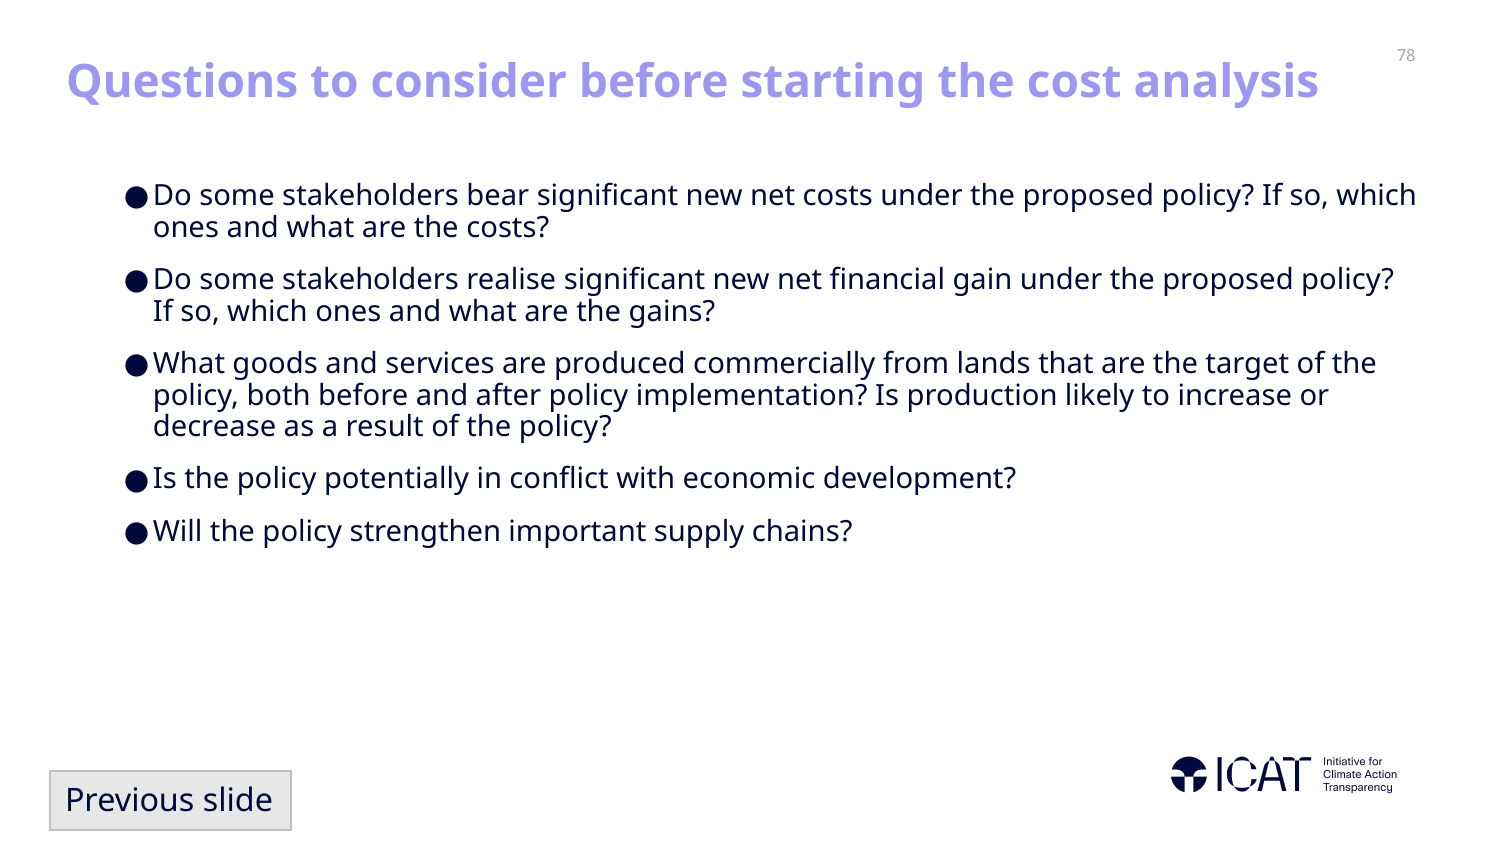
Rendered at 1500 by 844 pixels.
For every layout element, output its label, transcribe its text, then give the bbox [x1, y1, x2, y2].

list Previous slide [50, 770, 292, 831]
text_box [89, 783, 292, 818]
list Do some stakeholders bear significant new net costs under the proposed policy? If so, which ones and what are the costs? Do some stakeholders realise significant new net financial gain under the proposed policy? If so, which ones and what are the gains? What goods and services are produced commercially from lands that are the target of the policy, both before and after policy implementation? Is production likely to increase or decrease as a result of the policy? Is the policy potentially in conflict with economic development? Will the policy strengthen important supply chains? [100, 173, 1438, 744]
picture [1171, 744, 1430, 824]
title Questions to consider before starting the cost analysis [51, 35, 1449, 130]
